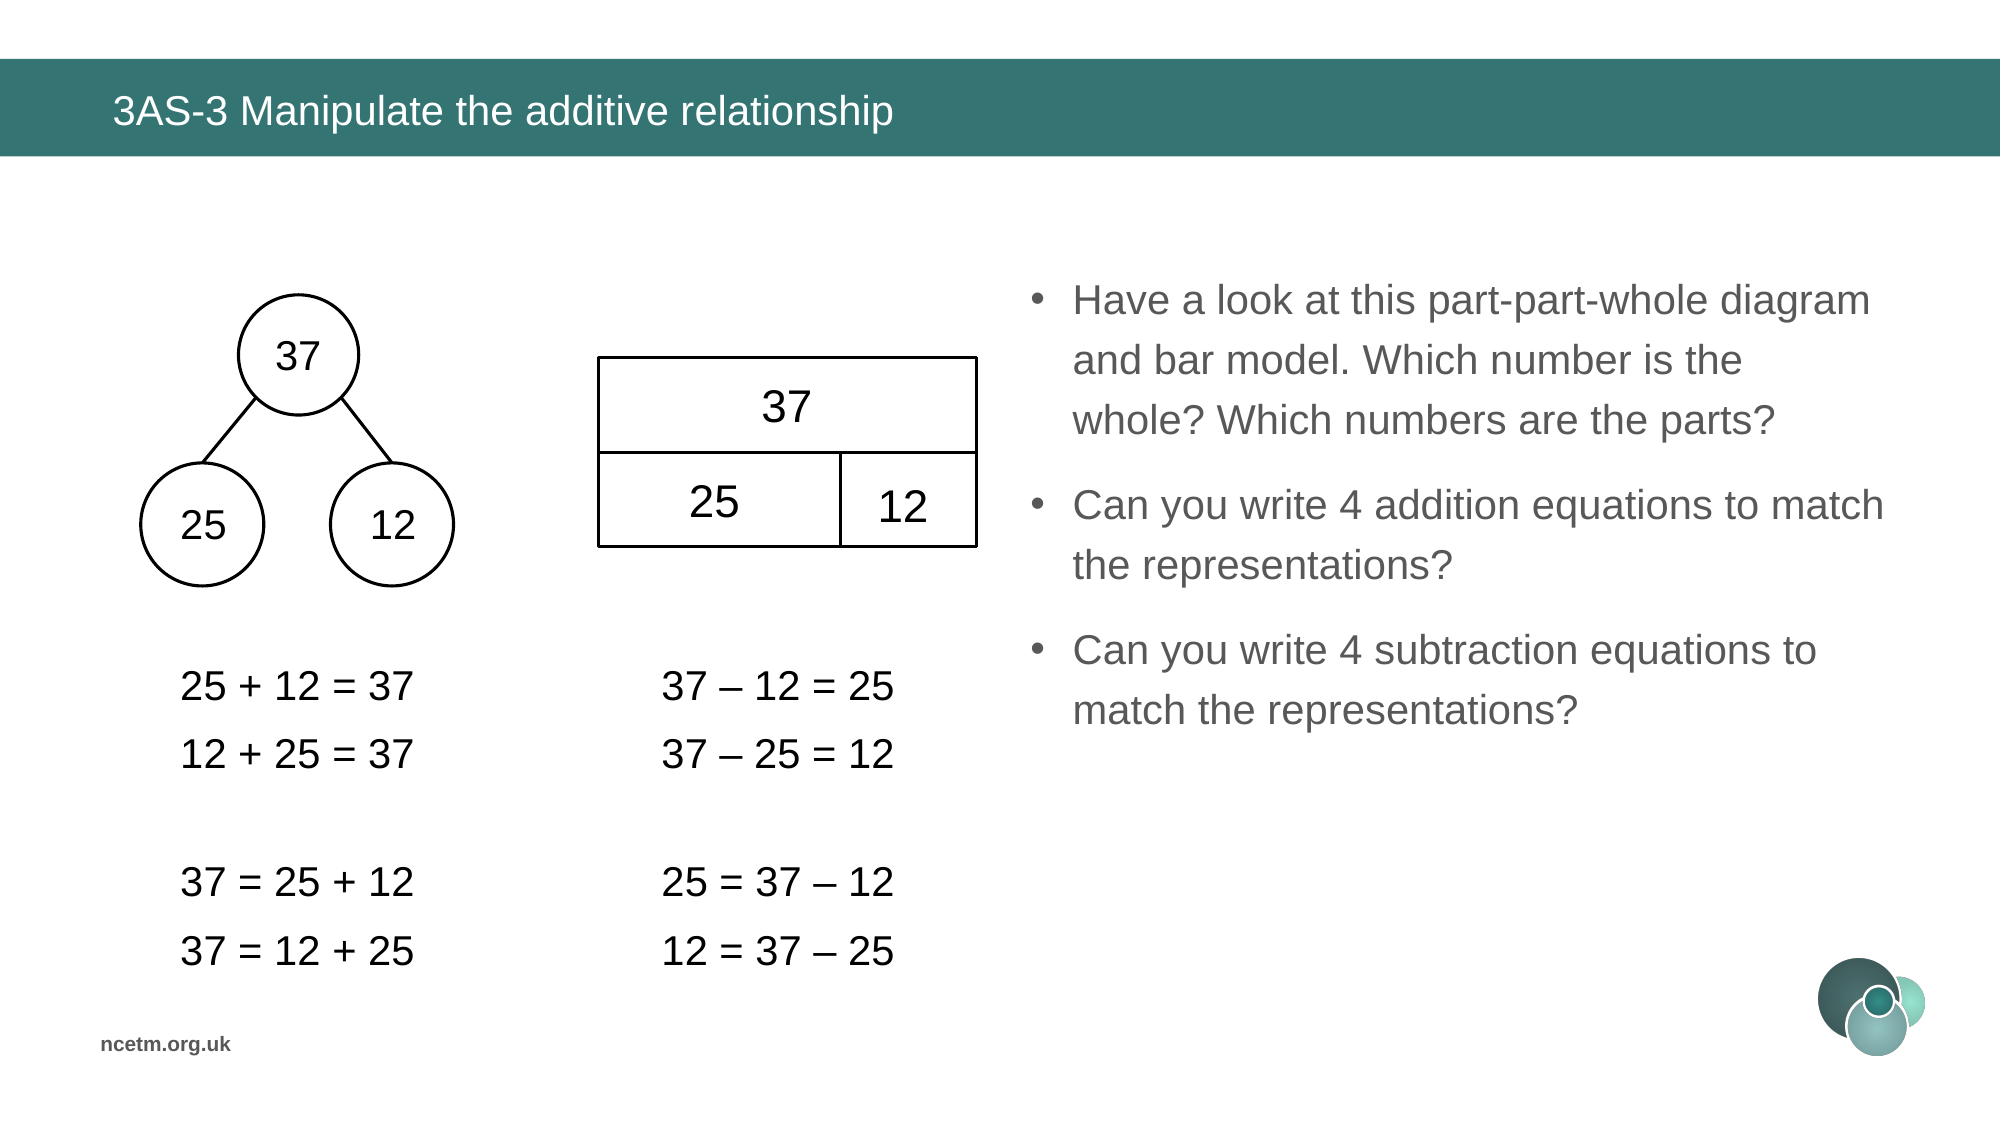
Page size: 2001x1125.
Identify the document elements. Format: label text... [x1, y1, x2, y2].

text_box 25 = 37 – 12 12 = 37 – 25 [646, 837, 910, 981]
picture [1818, 958, 1925, 1056]
title 3AS-3 Manipulate the additive relationship [97, 76, 1945, 147]
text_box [598, 357, 977, 547]
text_box 37 – 12 = 25 37 – 25 = 12 [646, 641, 910, 785]
text_box Have a look at this part-part-whole diagram and bar model. Which number is the whole? Which numbers are the parts? Can you write 4 addition equations to match the representations? Can you write 4 subtraction equations to match the representations? [1015, 255, 1900, 929]
text_box 25 + 12 = 37 12 + 25 = 37 [165, 641, 430, 785]
text_box 37 = 25 + 12 37 = 12 + 25 [165, 837, 430, 981]
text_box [140, 294, 454, 587]
